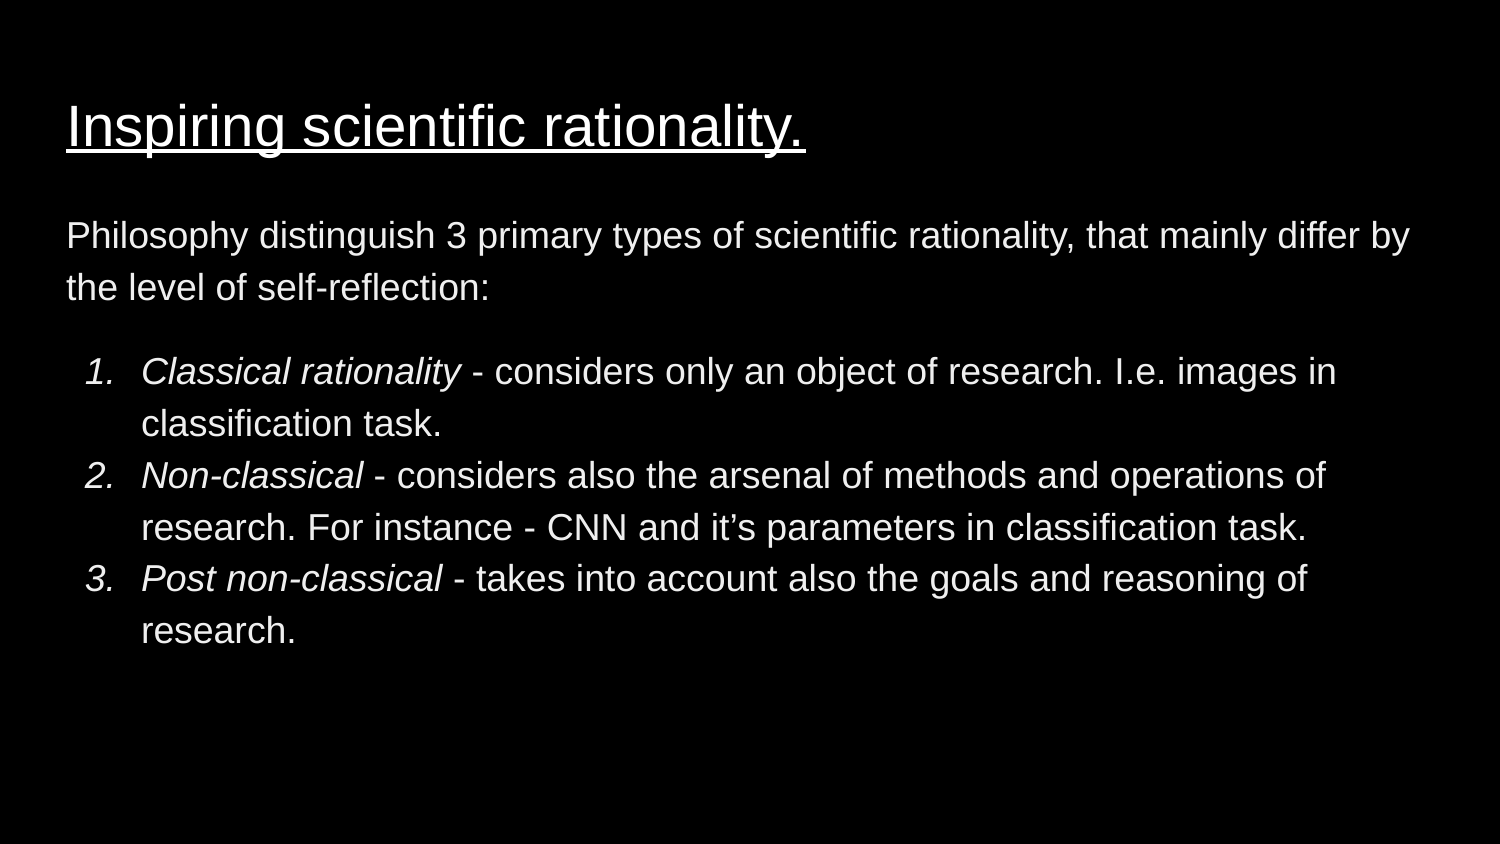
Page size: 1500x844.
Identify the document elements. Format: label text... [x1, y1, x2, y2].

title Inspiring scientific rationality. [51, 72, 1449, 167]
list Philosophy distinguish 3 primary types of scientific rationality, that mainly differ by the level of self-reflection: Classical rationality - considers only an object of research. I.e. images in classification task. Non-classical - considers also the arsenal of methods and operations of research. For instance - CNN and it’s parameters in classification task. Post non-classical - takes into account also the goals and reasoning of research. [51, 189, 1449, 750]
